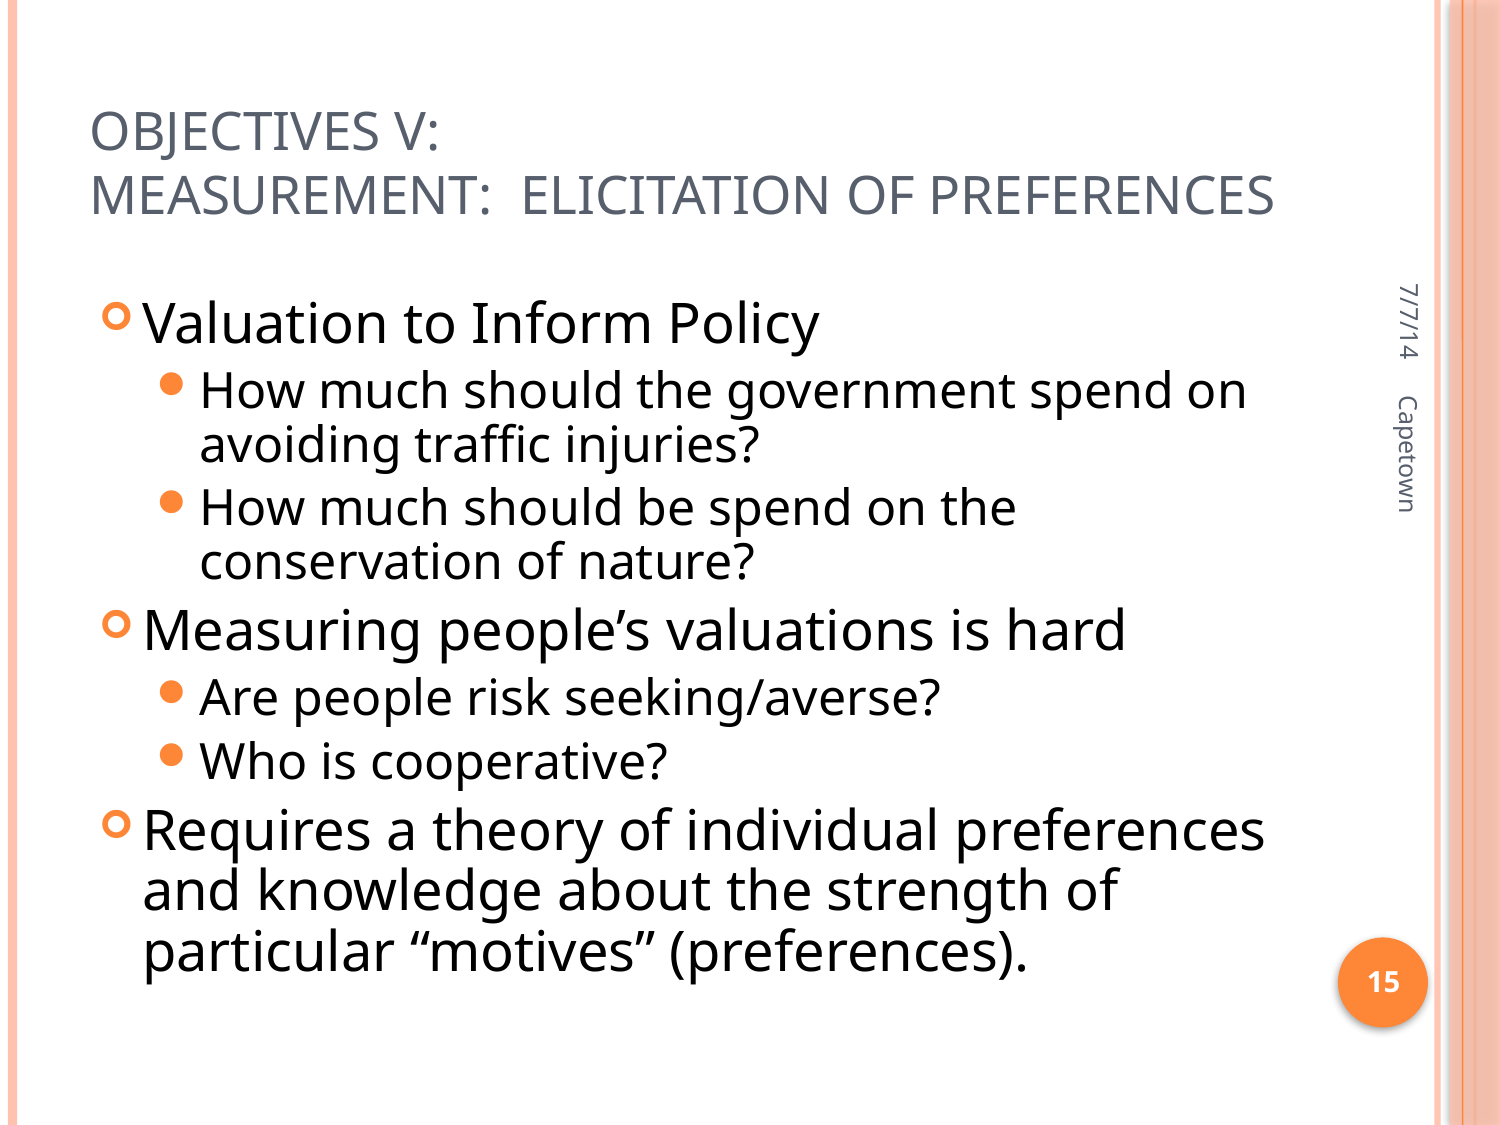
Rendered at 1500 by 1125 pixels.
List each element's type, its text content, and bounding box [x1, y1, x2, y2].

list Valuation to Inform Policy How much should the government spend on avoiding traffic injuries? How much should be spend on the conservation of nature? Measuring people’s valuations is hard Are people risk seeking/averse? Who is cooperative? Requires a theory of individual preferences and knowledge about the strength of particular “motives” (preferences). [84, 287, 1295, 1015]
slide_number 15 [1333, 940, 1434, 1027]
title Objectives V: measurement: elicitation of preferences [75, 45, 1300, 233]
footer Capetown [1379, 380, 1440, 906]
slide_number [1378, 43, 1442, 374]
